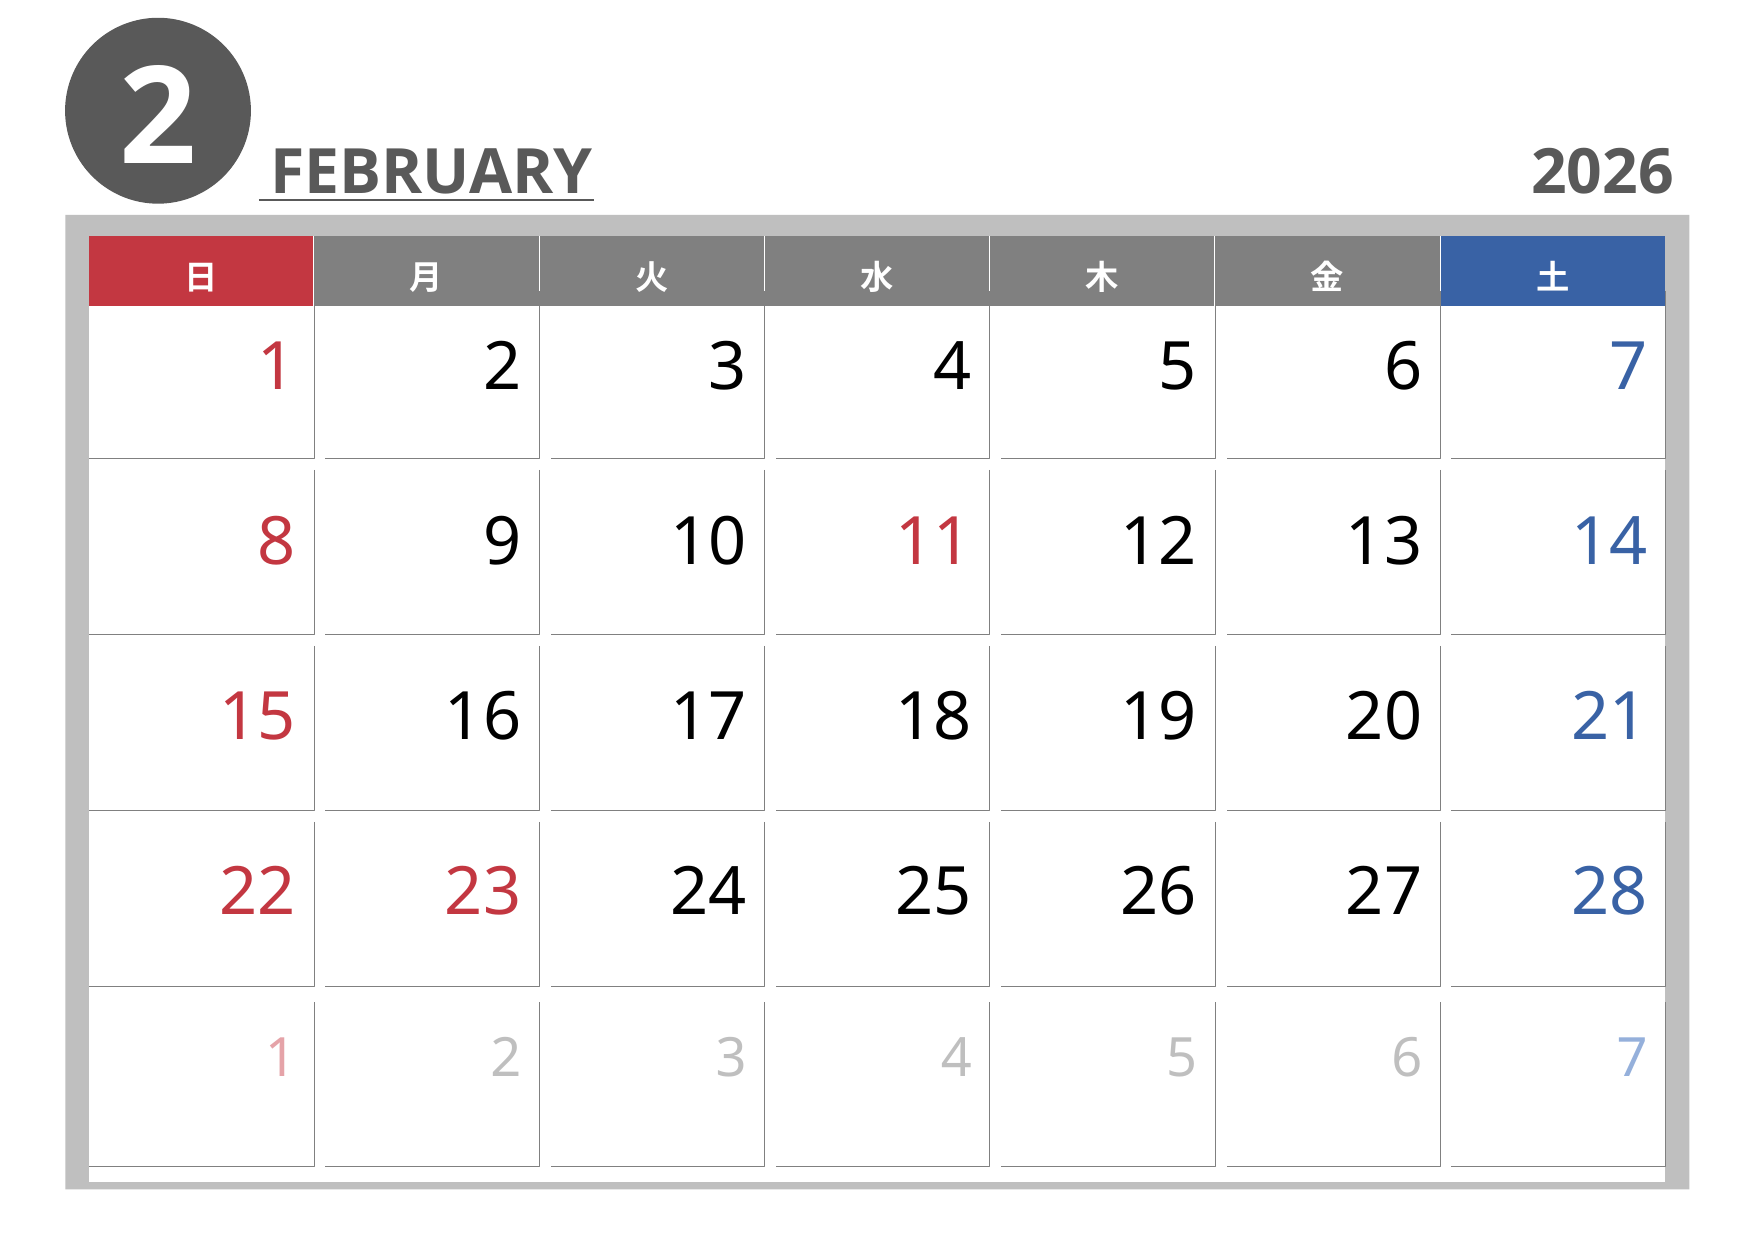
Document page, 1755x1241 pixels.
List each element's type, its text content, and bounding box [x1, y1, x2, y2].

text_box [88, 290, 1666, 1167]
table_header 日 [89, 236, 313, 288]
table_header 火 [540, 236, 764, 286]
table_header 金 [1215, 236, 1440, 286]
table_header 月 [314, 236, 539, 286]
table_header 土 [1441, 236, 1665, 288]
table_header 木 [990, 236, 1214, 286]
text_box FEBRUARY [255, 124, 620, 215]
text_box [64, 213, 1691, 1191]
text_box 2 [104, 21, 212, 199]
table_header 水 [765, 236, 989, 286]
